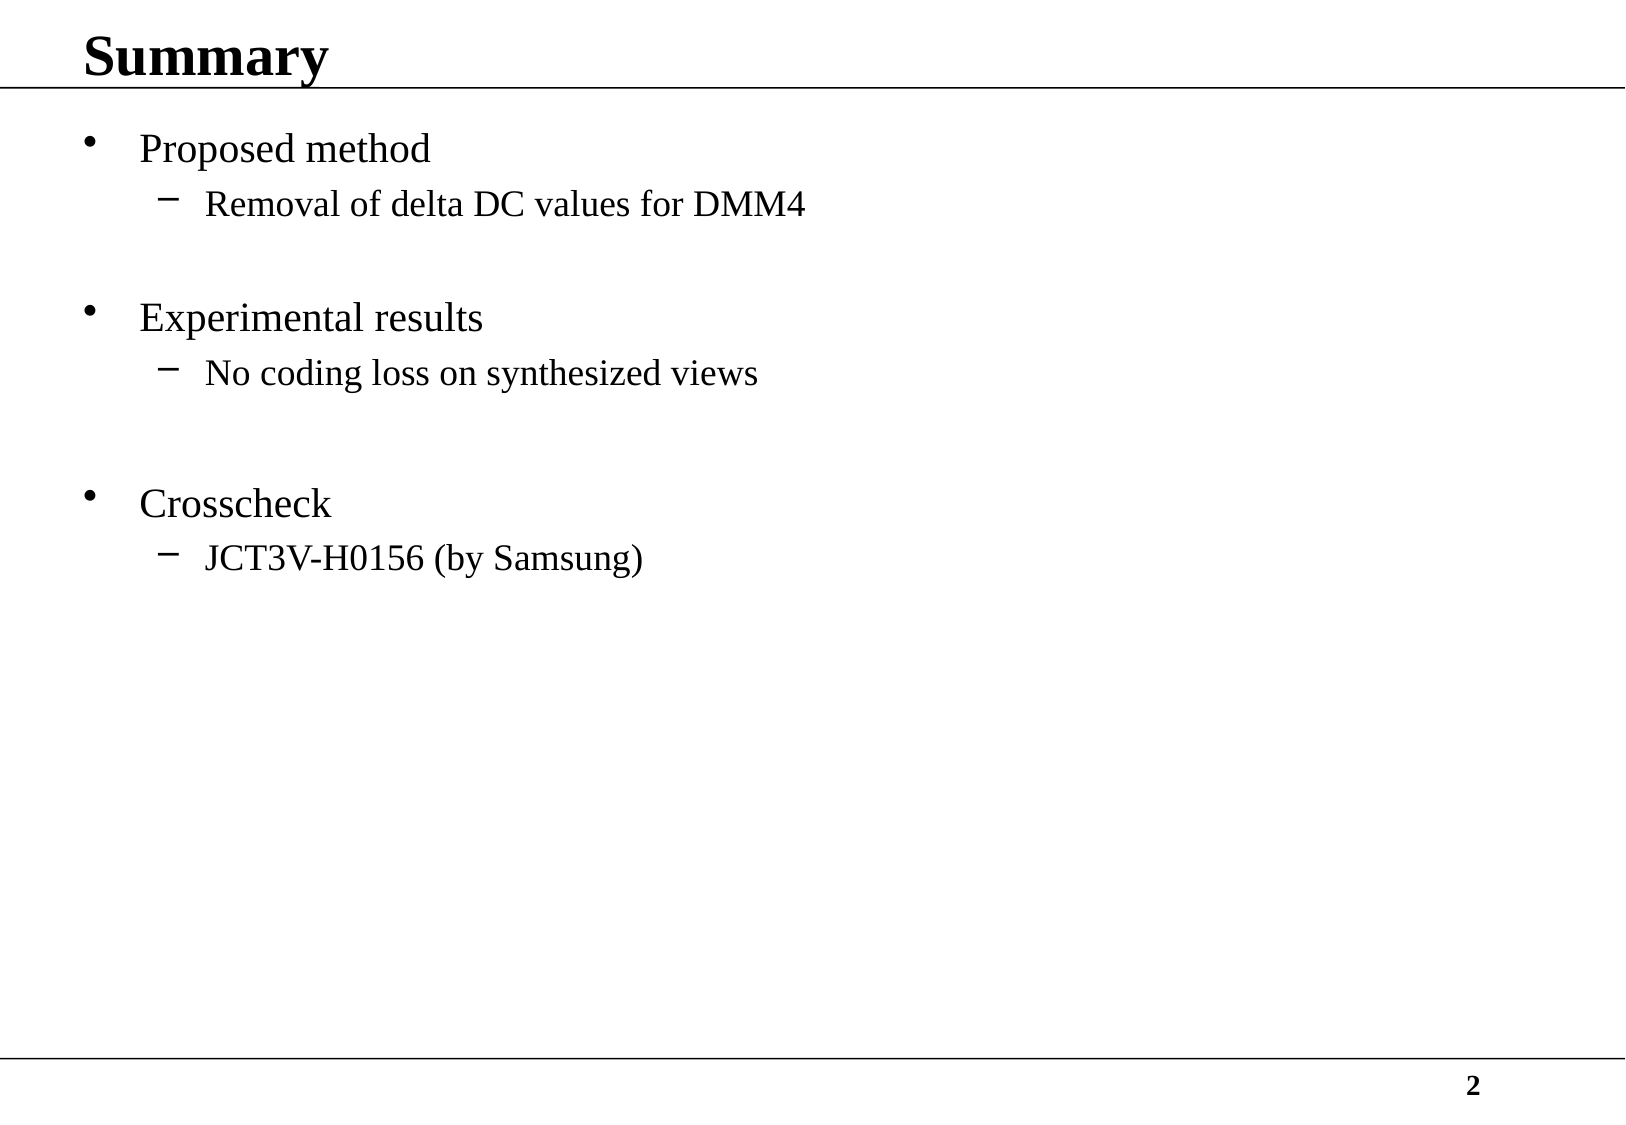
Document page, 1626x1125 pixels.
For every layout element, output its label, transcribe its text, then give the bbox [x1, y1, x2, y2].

slide_number 2 [1403, 1058, 1544, 1106]
list Proposed method Removal of delta DC values for DMM4 Experimental results No coding loss on synthesized views Crosscheck JCT3V-H0156 (by Samsung) [68, 113, 1544, 1005]
title Summary [68, 9, 1484, 94]
